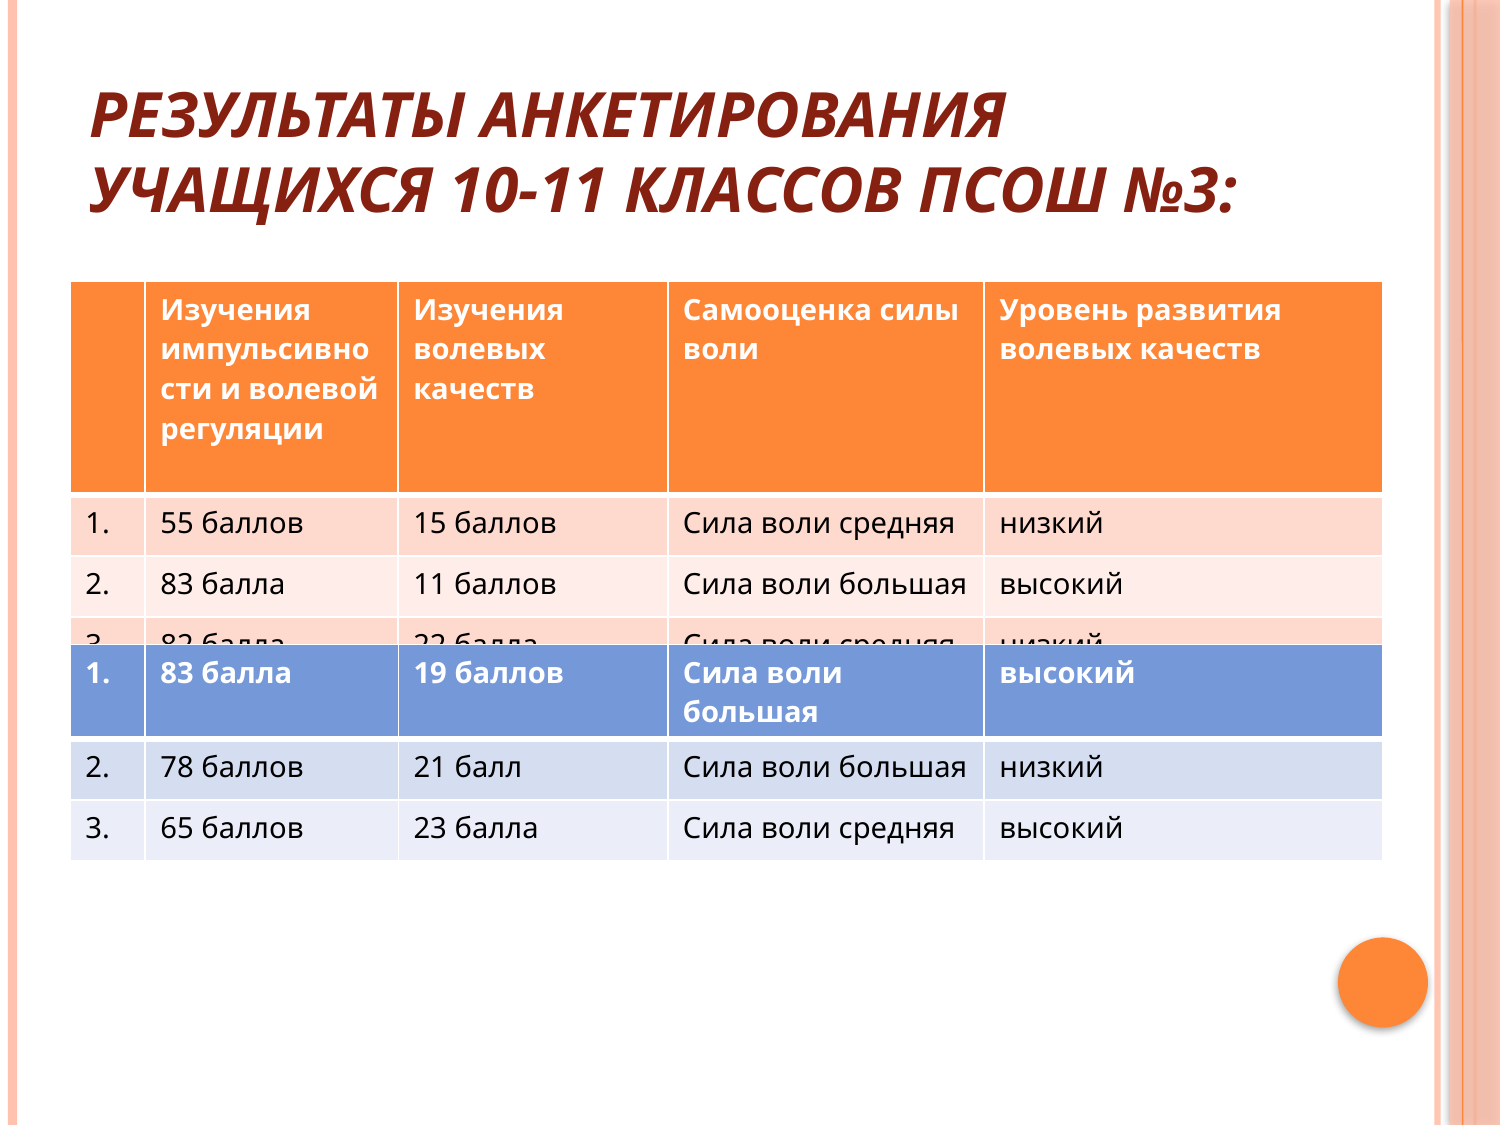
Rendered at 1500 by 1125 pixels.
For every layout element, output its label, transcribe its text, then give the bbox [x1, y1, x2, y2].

table_header 83 балла [146, 645, 398, 736]
table_cell 22 балла [399, 618, 667, 644]
table_cell 23 балла [399, 801, 667, 860]
table_header Изучения импульсивности и волевой регуляции [146, 282, 397, 492]
table_cell 3. [71, 618, 144, 644]
table_cell 1. [71, 498, 144, 555]
table_header 1. [71, 645, 144, 736]
title Результаты анкетирования учащихся 10-11 классов ПСОШ №3: [75, 45, 1300, 233]
table_cell 11 баллов [399, 557, 667, 616]
table_header Сила воли большая [669, 645, 983, 736]
table_cell 21 балл [399, 742, 667, 799]
table_cell высокий [985, 557, 1382, 616]
table_cell 3. [71, 801, 144, 860]
table_cell 65 баллов [146, 801, 398, 860]
table_cell 82 балла [146, 618, 397, 644]
table_cell Сила воли средняя [669, 618, 983, 644]
table_cell низкий [985, 498, 1382, 555]
table_cell 83 балла [146, 557, 397, 616]
table_header Уровень развития волевых качеств [985, 282, 1382, 492]
table_cell Сила воли средняя [669, 801, 983, 860]
table_cell Сила воли большая [669, 557, 983, 616]
table_cell 2. [71, 742, 144, 799]
table_cell 2. [71, 557, 144, 616]
table_cell Сила воли большая [669, 742, 983, 799]
table_header 19 баллов [399, 645, 667, 736]
table_header Изучения волевых качеств [399, 282, 667, 492]
table_cell низкий [985, 742, 1382, 799]
table_cell 15 баллов [399, 498, 667, 555]
table_header [71, 282, 144, 492]
table_header высокий [985, 645, 1382, 736]
table_cell 78 баллов [146, 742, 398, 799]
table_cell высокий [985, 801, 1382, 860]
table_cell Сила воли средняя [669, 498, 983, 555]
table_header Самооценка силы воли [669, 282, 983, 492]
table_cell 55 баллов [146, 498, 397, 555]
table_cell низкий [985, 618, 1382, 644]
